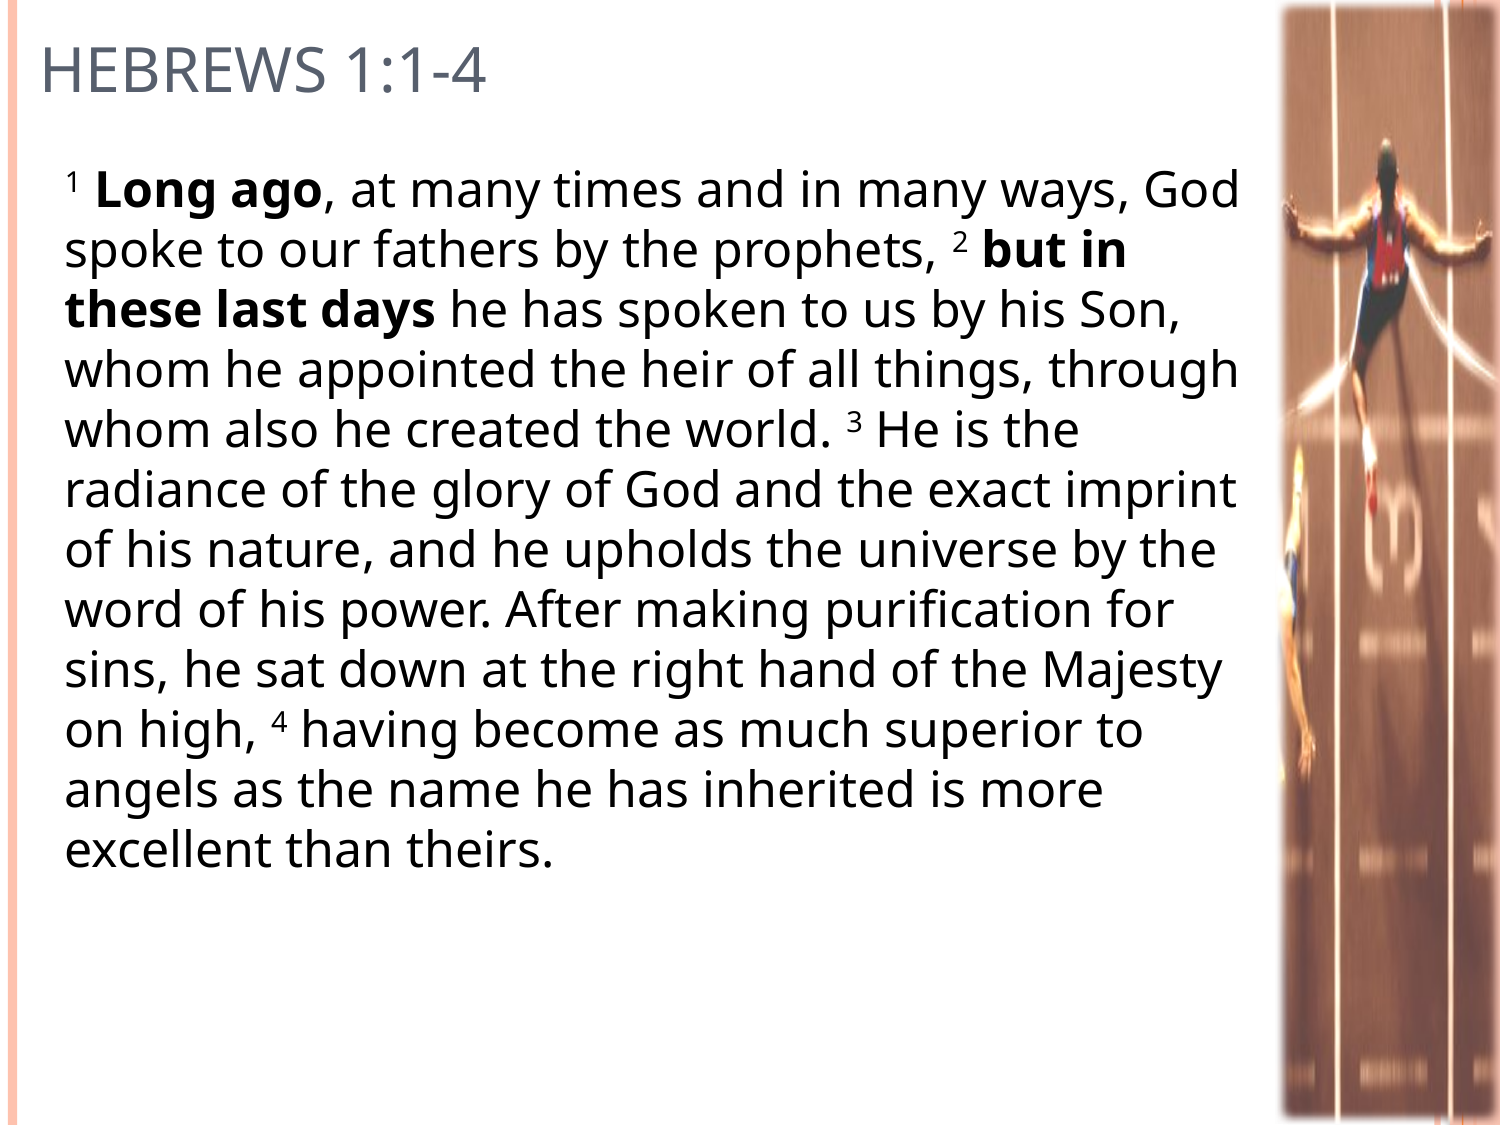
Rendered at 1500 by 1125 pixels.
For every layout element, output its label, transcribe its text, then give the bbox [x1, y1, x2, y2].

list 1 Long ago, at many times and in many ways, God spoke to our fathers by the prophets, 2 but in these last days he has spoken to us by his Son, whom he appointed the heir of all things, through whom also he created the world. 3 He is the radiance of the glory of God and the exact imprint of his nature, and he upholds the universe by the word of his power. After making purification for sins, he sat down at the right hand of the Majesty on high, 4 having become as much superior to angels as the name he has inherited is more excellent than theirs. [50, 149, 1288, 1062]
title Hebrews 1:1-4 [24, 0, 1250, 113]
